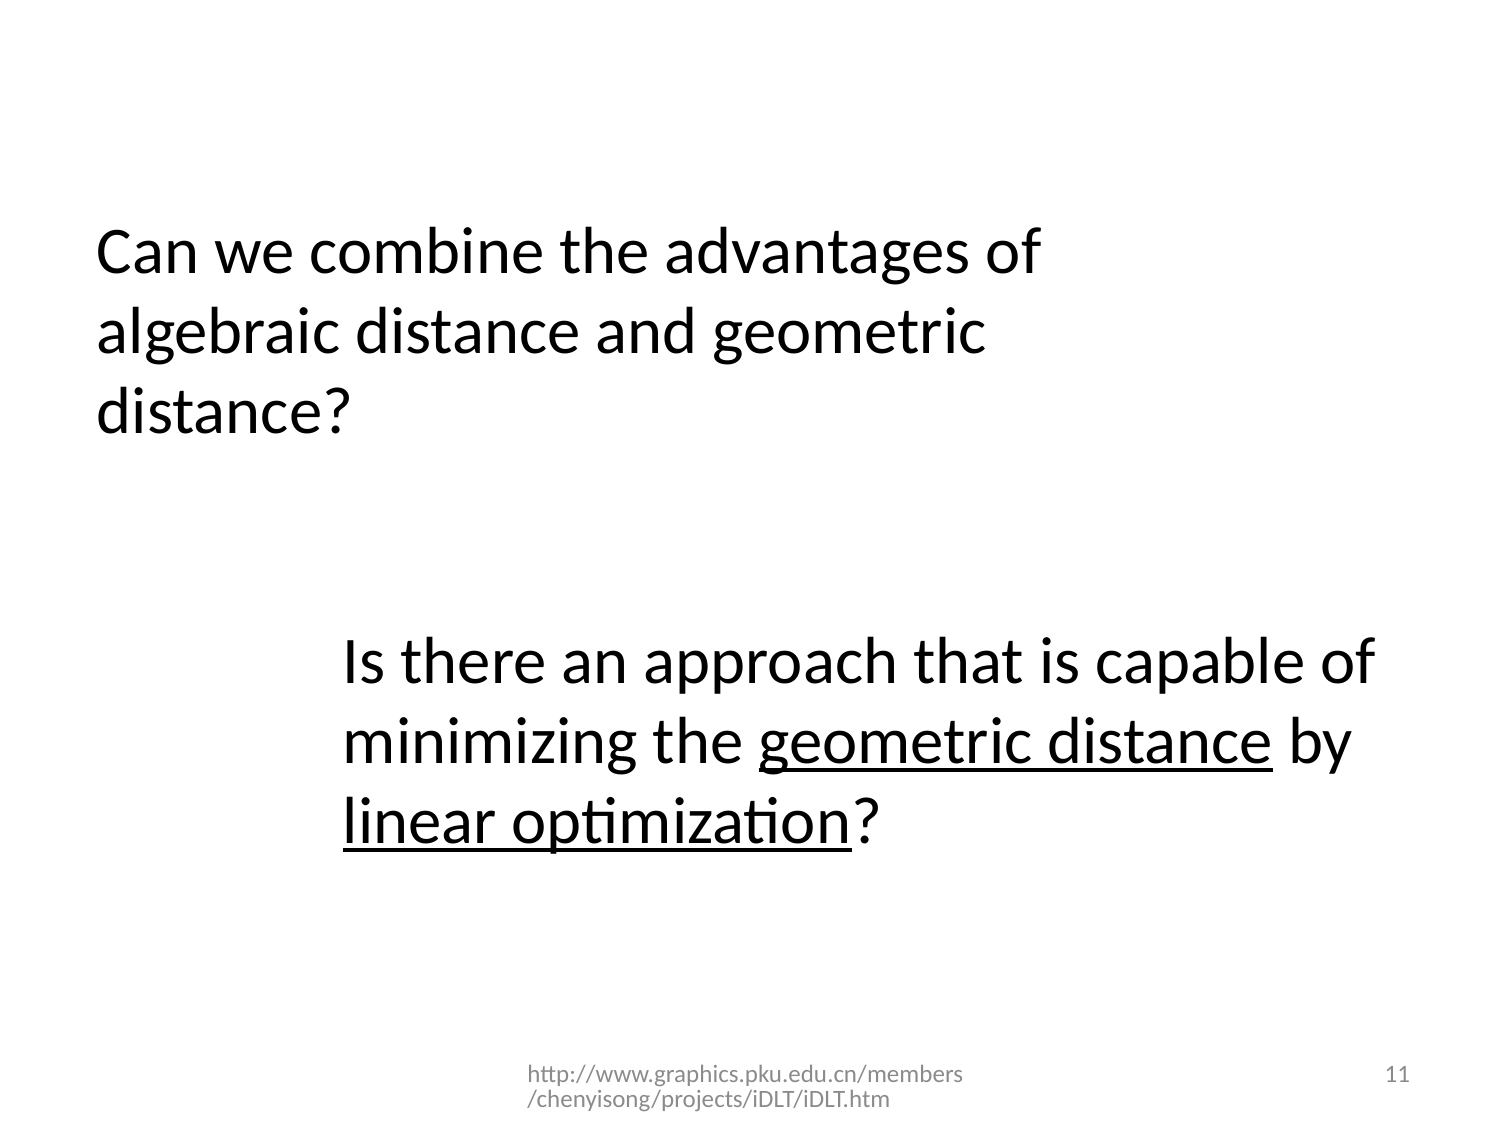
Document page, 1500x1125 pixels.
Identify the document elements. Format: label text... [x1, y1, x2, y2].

footer http://www.graphics.pku.edu.cn/members/chenyisong/projects/iDLT/iDLT.htm [512, 1042, 988, 1103]
text_box Is there an approach that is capable of minimizing the geometric distance by linear optimization? [328, 609, 1395, 909]
text_box Can we combine the advantages of algebraic distance and geometric distance? [82, 199, 1114, 499]
slide_number 11 [1074, 1042, 1425, 1103]
